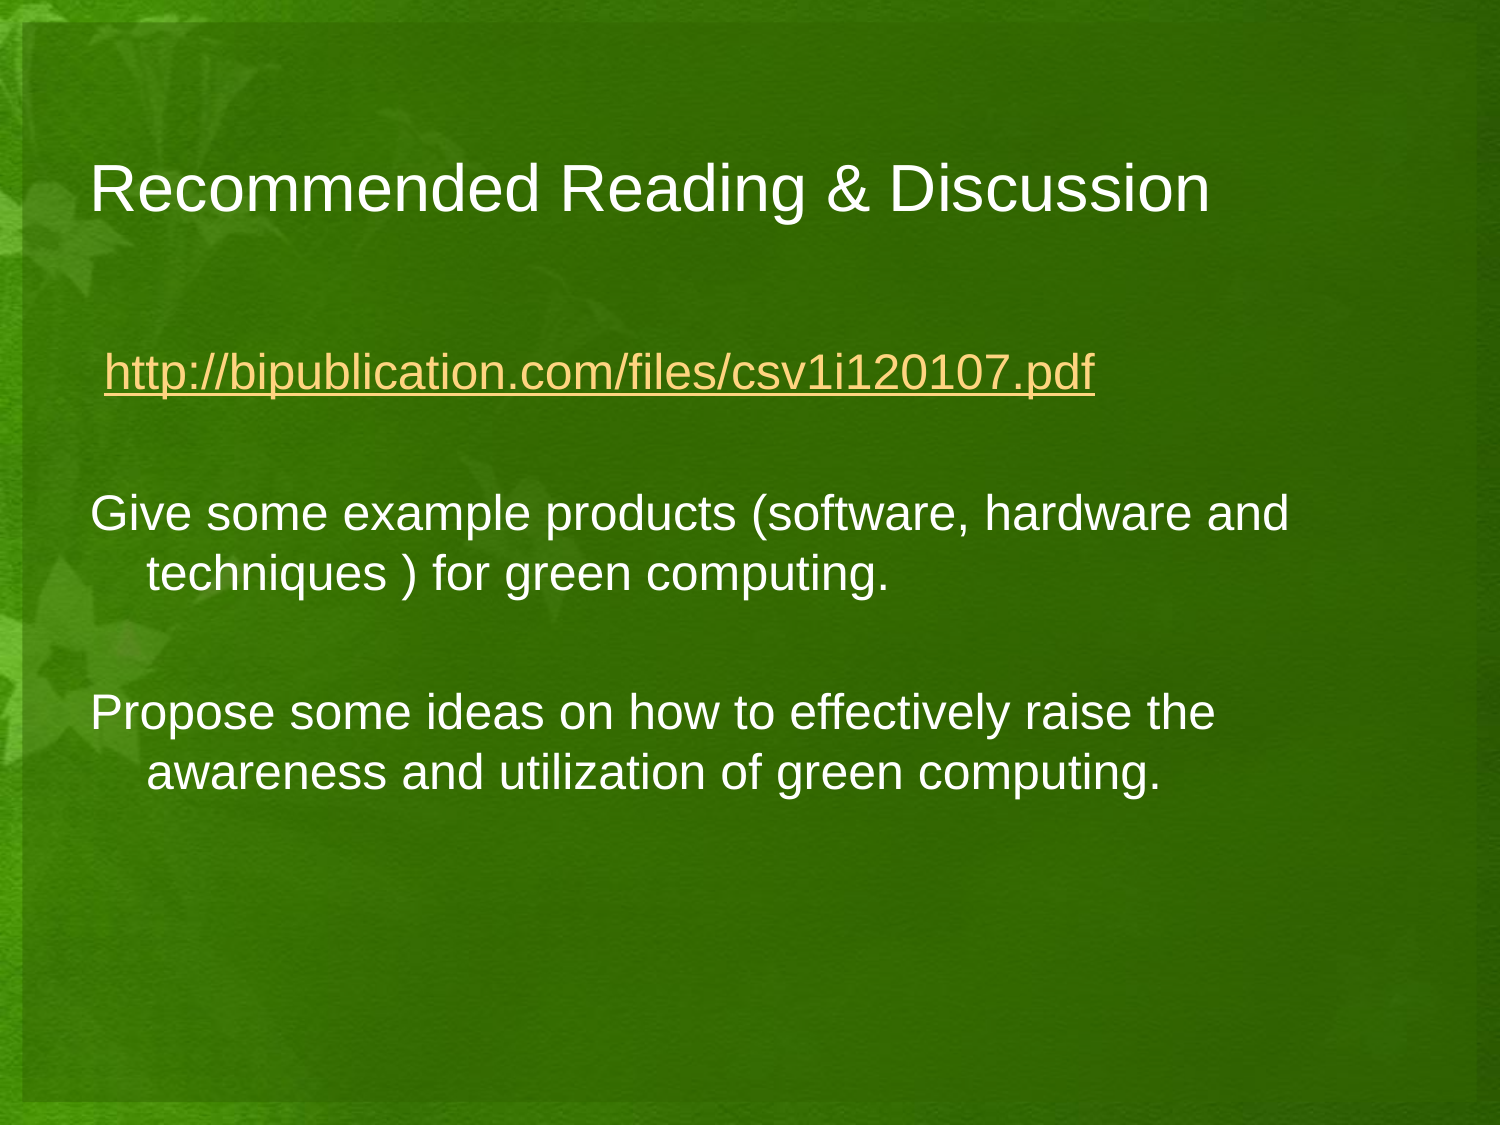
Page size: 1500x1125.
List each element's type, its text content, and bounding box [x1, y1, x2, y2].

list http://bipublication.com/files/csv1i120107.pdf Give some example products (software, hardware and techniques ) for green computing. Propose some ideas on how to effectively raise the awareness and utilization of green computing. [74, 262, 1425, 1006]
picture [0, 0, 1500, 1125]
title Recommended Reading & Discussion [74, 44, 1425, 233]
